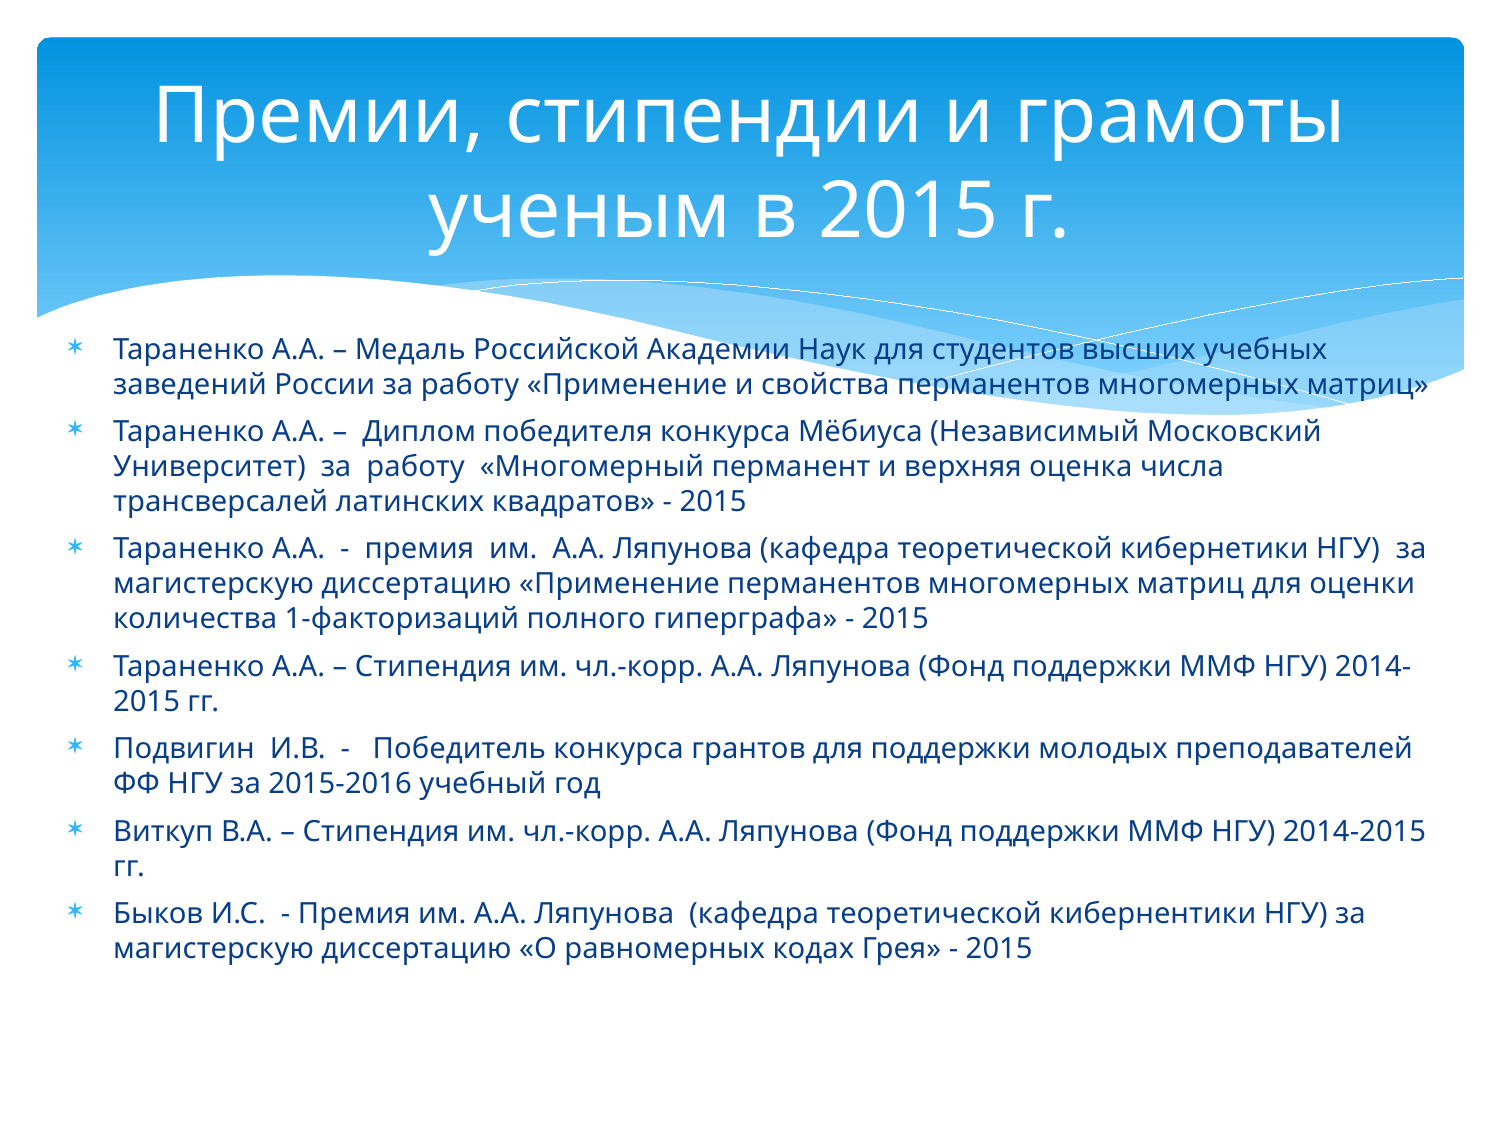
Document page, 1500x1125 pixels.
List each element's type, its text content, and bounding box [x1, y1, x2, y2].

list Тараненко А.А. – Медаль Российской Академии Наук для студентов высших учебных заведений России за работу «Применение и свойства перманентов многомерных матриц» Тараненко А.А. – Диплом победителя конкурса Мёбиуса (Независимый Московский Университет) за работу «Многомерный перманент и верхняя оценка числа трансверсалей латинских квадратов» - 2015 Тараненко А.А. - премия им. А.А. Ляпунова (кафедра теоретической кибернетики НГУ) за магистерскую диссертацию «Применение перманентов многомерных матриц для оценки количества 1-факторизаций полного гиперграфа» - 2015 Тараненко А.А. – Стипендия им. чл.-корр. А.А. Ляпунова (Фонд поддержки ММФ НГУ) 2014-2015 гг. Подвигин И.В. - Победитель конкурса грантов для поддержки молодых преподавателей ФФ НГУ за 2015-2016 учебный год Виткуп В.А. – Стипендия им. чл.-корр. А.А. Ляпунова (Фонд поддержки ММФ НГУ) 2014-2015 гг. Быков И.С. - Премия им. А.А. Ляпунова (кафедра теоретической кибернентики НГУ) за магистерскую диссертацию «О равномерных кодах Грея» - 2015 [53, 287, 1459, 988]
title Премии, стипендии и грамоты ученым в 2015 г. [75, 55, 1425, 261]
